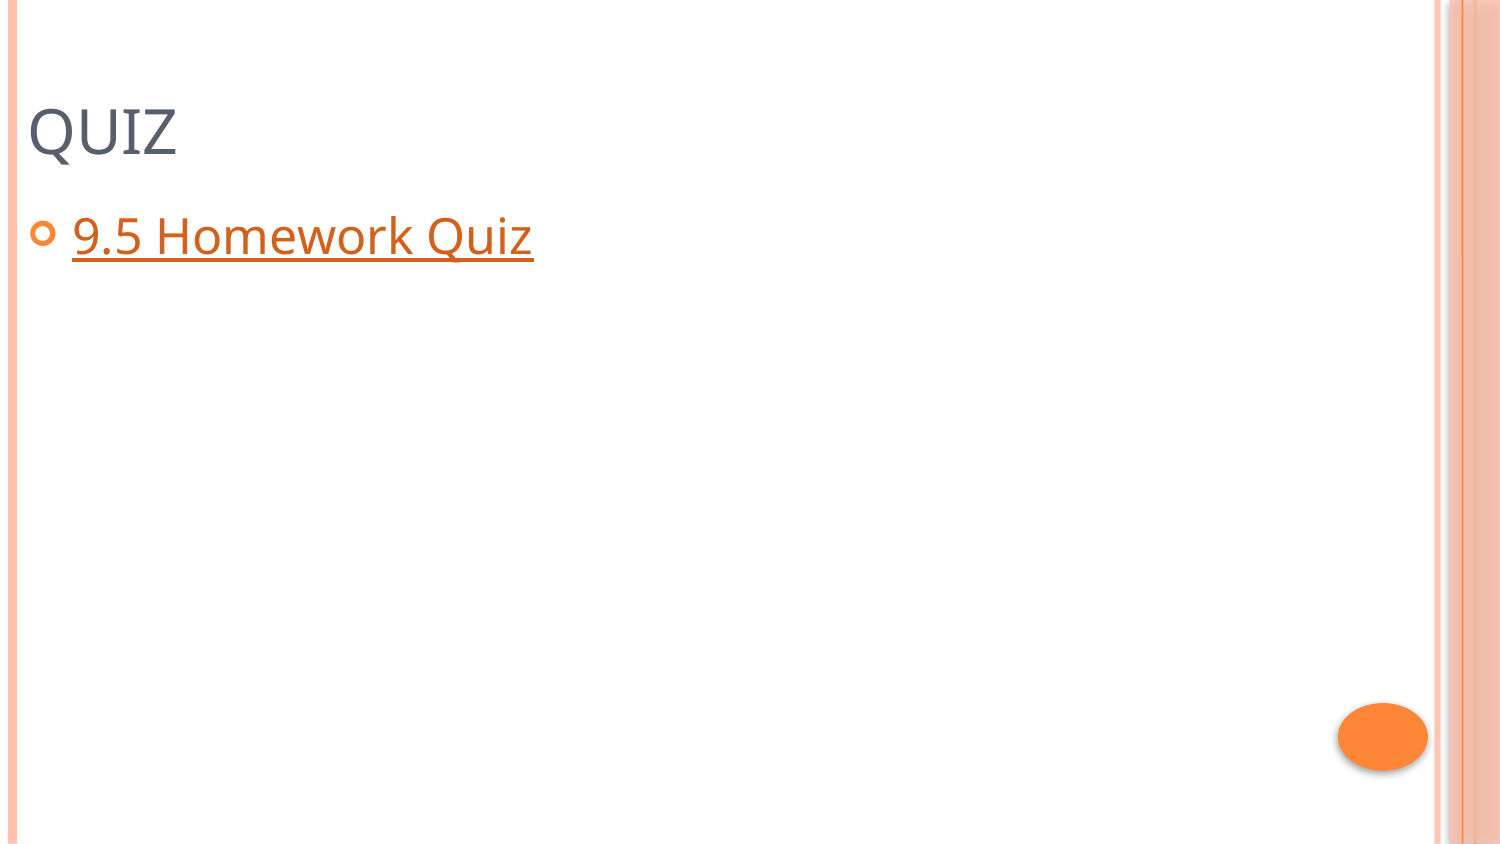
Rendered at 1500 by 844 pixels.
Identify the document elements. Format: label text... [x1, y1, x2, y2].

title Quiz [12, 33, 1375, 175]
list 9.5 Homework Quiz [12, 196, 1375, 797]
